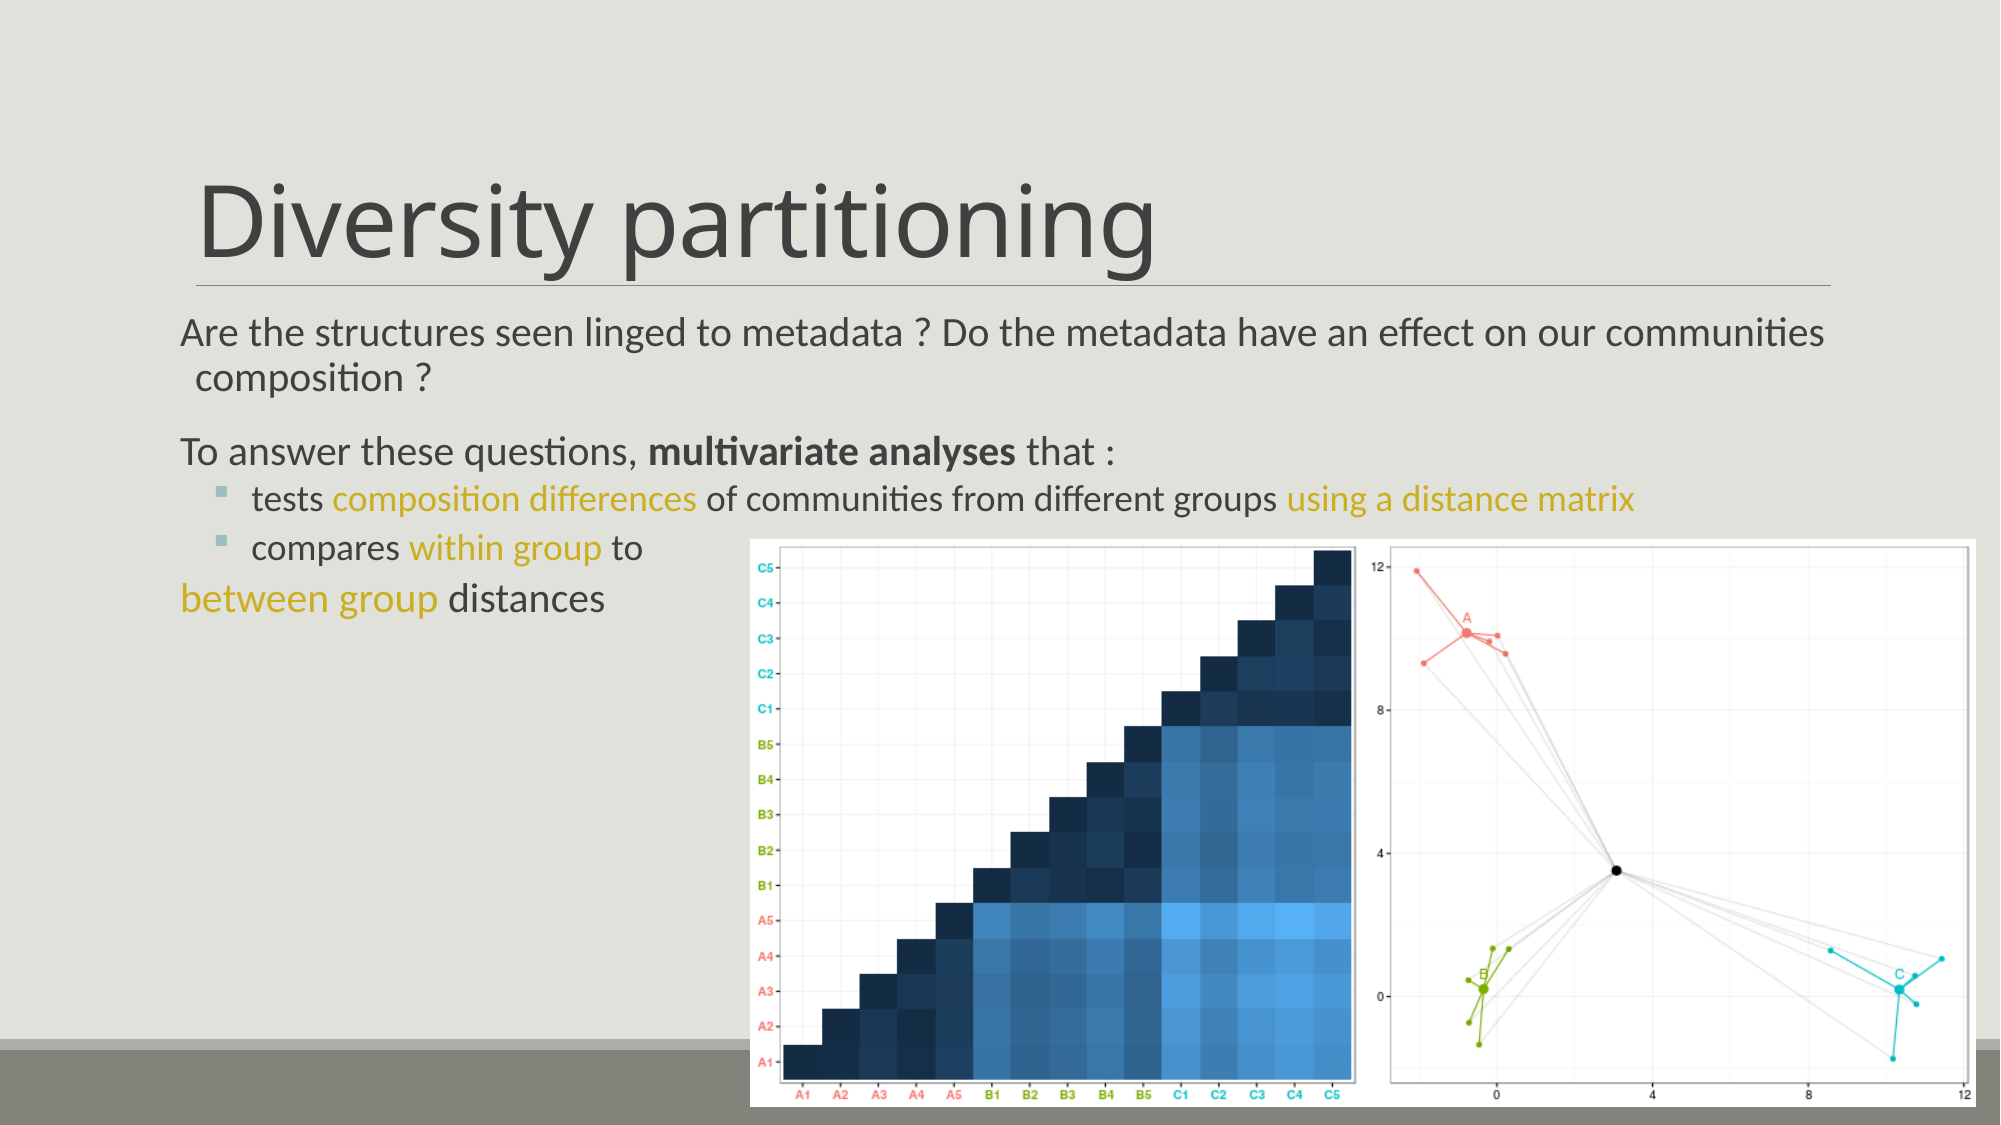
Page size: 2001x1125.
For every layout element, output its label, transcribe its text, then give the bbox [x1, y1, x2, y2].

title Diversity partitioning [180, 47, 1830, 285]
list Are the structures seen linged to metadata ? Do the metadata have an effect on our communities composition ? To answer these questions, multivariate analyses that : tests composition differences of communities from different groups using a distance matrix compares within group to between group distances [180, 302, 1830, 963]
picture [749, 538, 1976, 1108]
slide_number 106 [1624, 1114, 1840, 1120]
